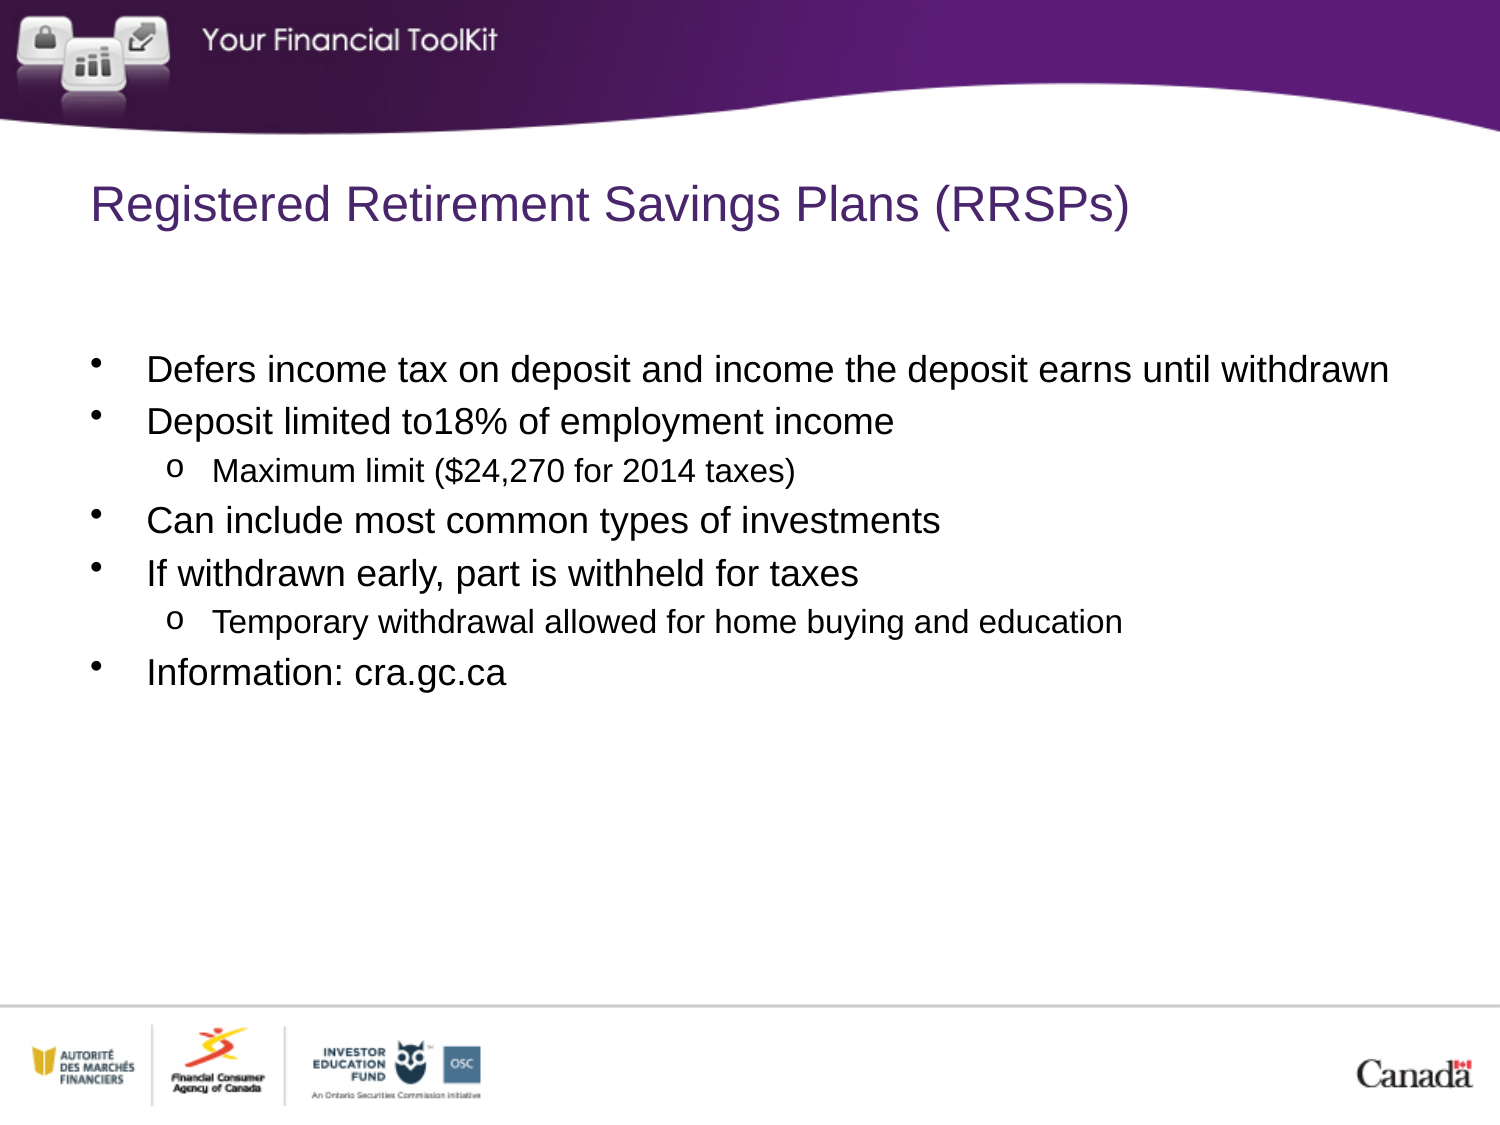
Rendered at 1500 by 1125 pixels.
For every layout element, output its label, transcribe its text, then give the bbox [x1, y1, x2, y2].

title Registered Retirement Savings Plans (RRSPs) [75, 164, 1211, 306]
picture [0, 0, 1500, 1125]
list Defers income tax on deposit and income the deposit earns until withdrawn Deposit limited to18% of employment income Maximum limit ($24,270 for 2014 taxes) Can include most common types of investments If withdrawn early, part is withheld for taxes Temporary withdrawal allowed for home buying and education Information: cra.gc.ca [75, 337, 1425, 987]
